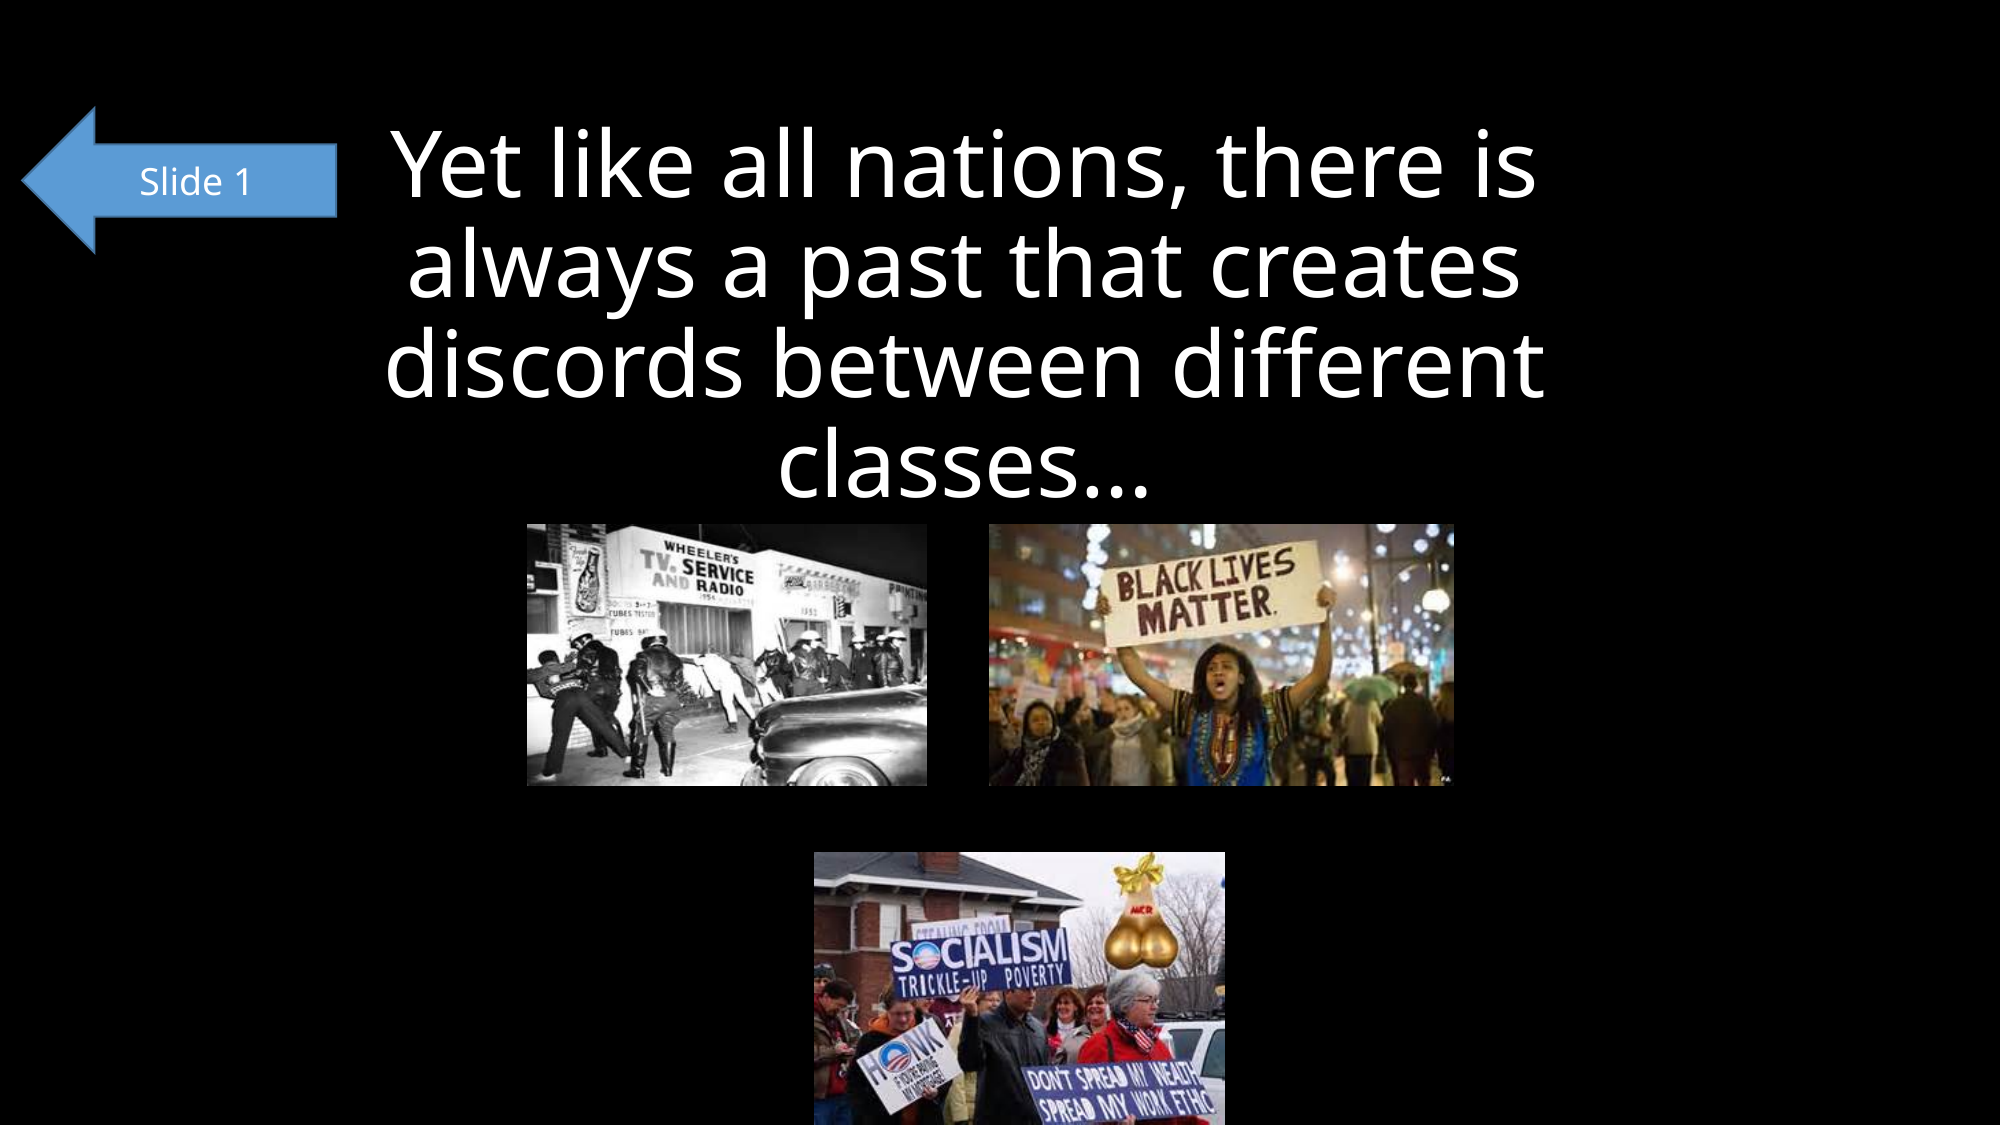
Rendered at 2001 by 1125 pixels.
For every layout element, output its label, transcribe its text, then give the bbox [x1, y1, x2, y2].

picture [814, 852, 1225, 1125]
picture [989, 524, 1454, 786]
text_box Slide 1 [20, 105, 338, 256]
title Yet like all nations, there is always a past that creates discords between different classes… [336, 108, 1595, 525]
picture [527, 524, 927, 786]
